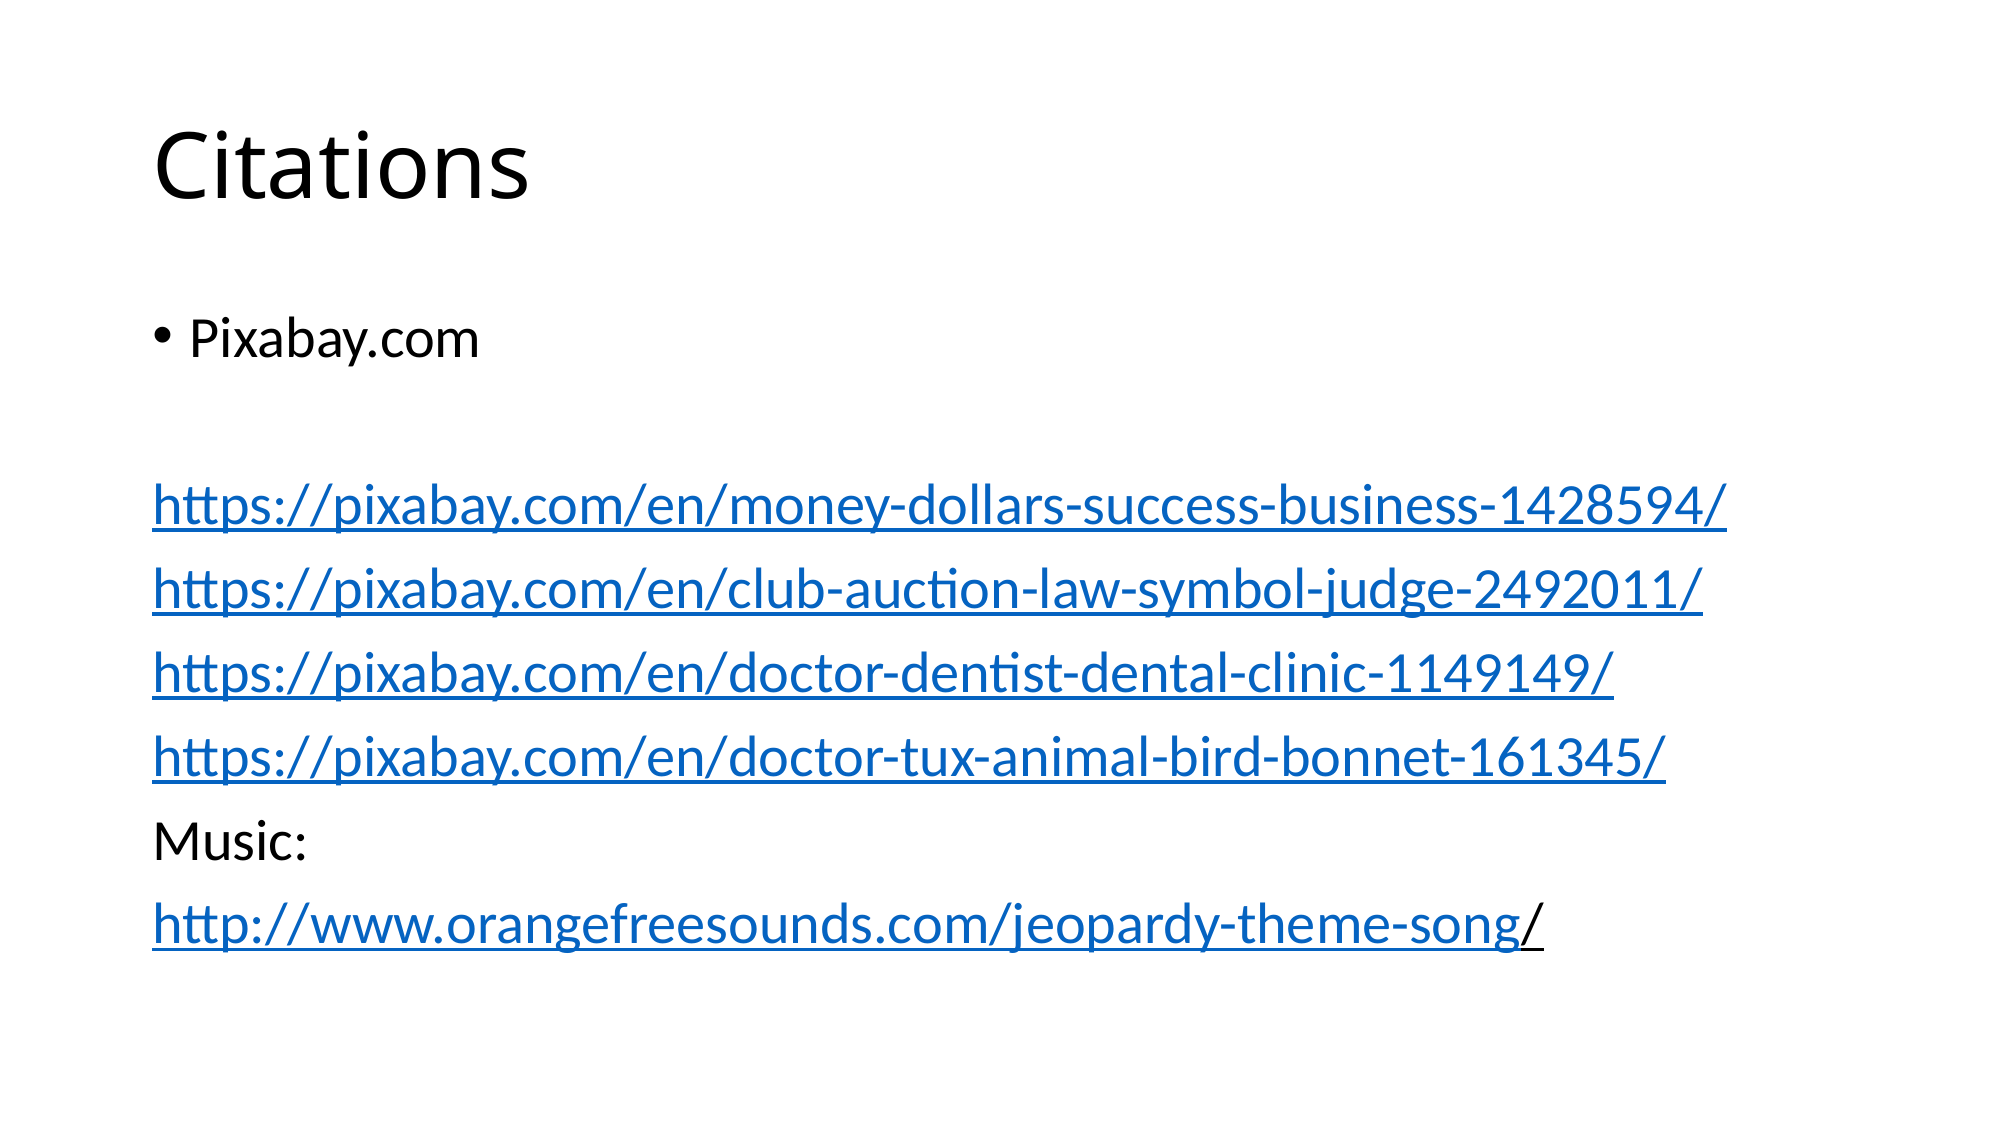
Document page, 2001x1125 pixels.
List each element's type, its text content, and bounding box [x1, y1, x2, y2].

list Pixabay.com https://pixabay.com/en/money-dollars-success-business-1428594/ https://pixabay.com/en/club-auction-law-symbol-judge-2492011/ https://pixabay.com/en/doctor-dentist-dental-clinic-1149149/ https://pixabay.com/en/doctor-tux-animal-bird-bonnet-161345/ Music: http://www.orangefreesounds.com/jeopardy-theme-song/ [137, 299, 1863, 1014]
title Citations [137, 59, 1863, 278]
